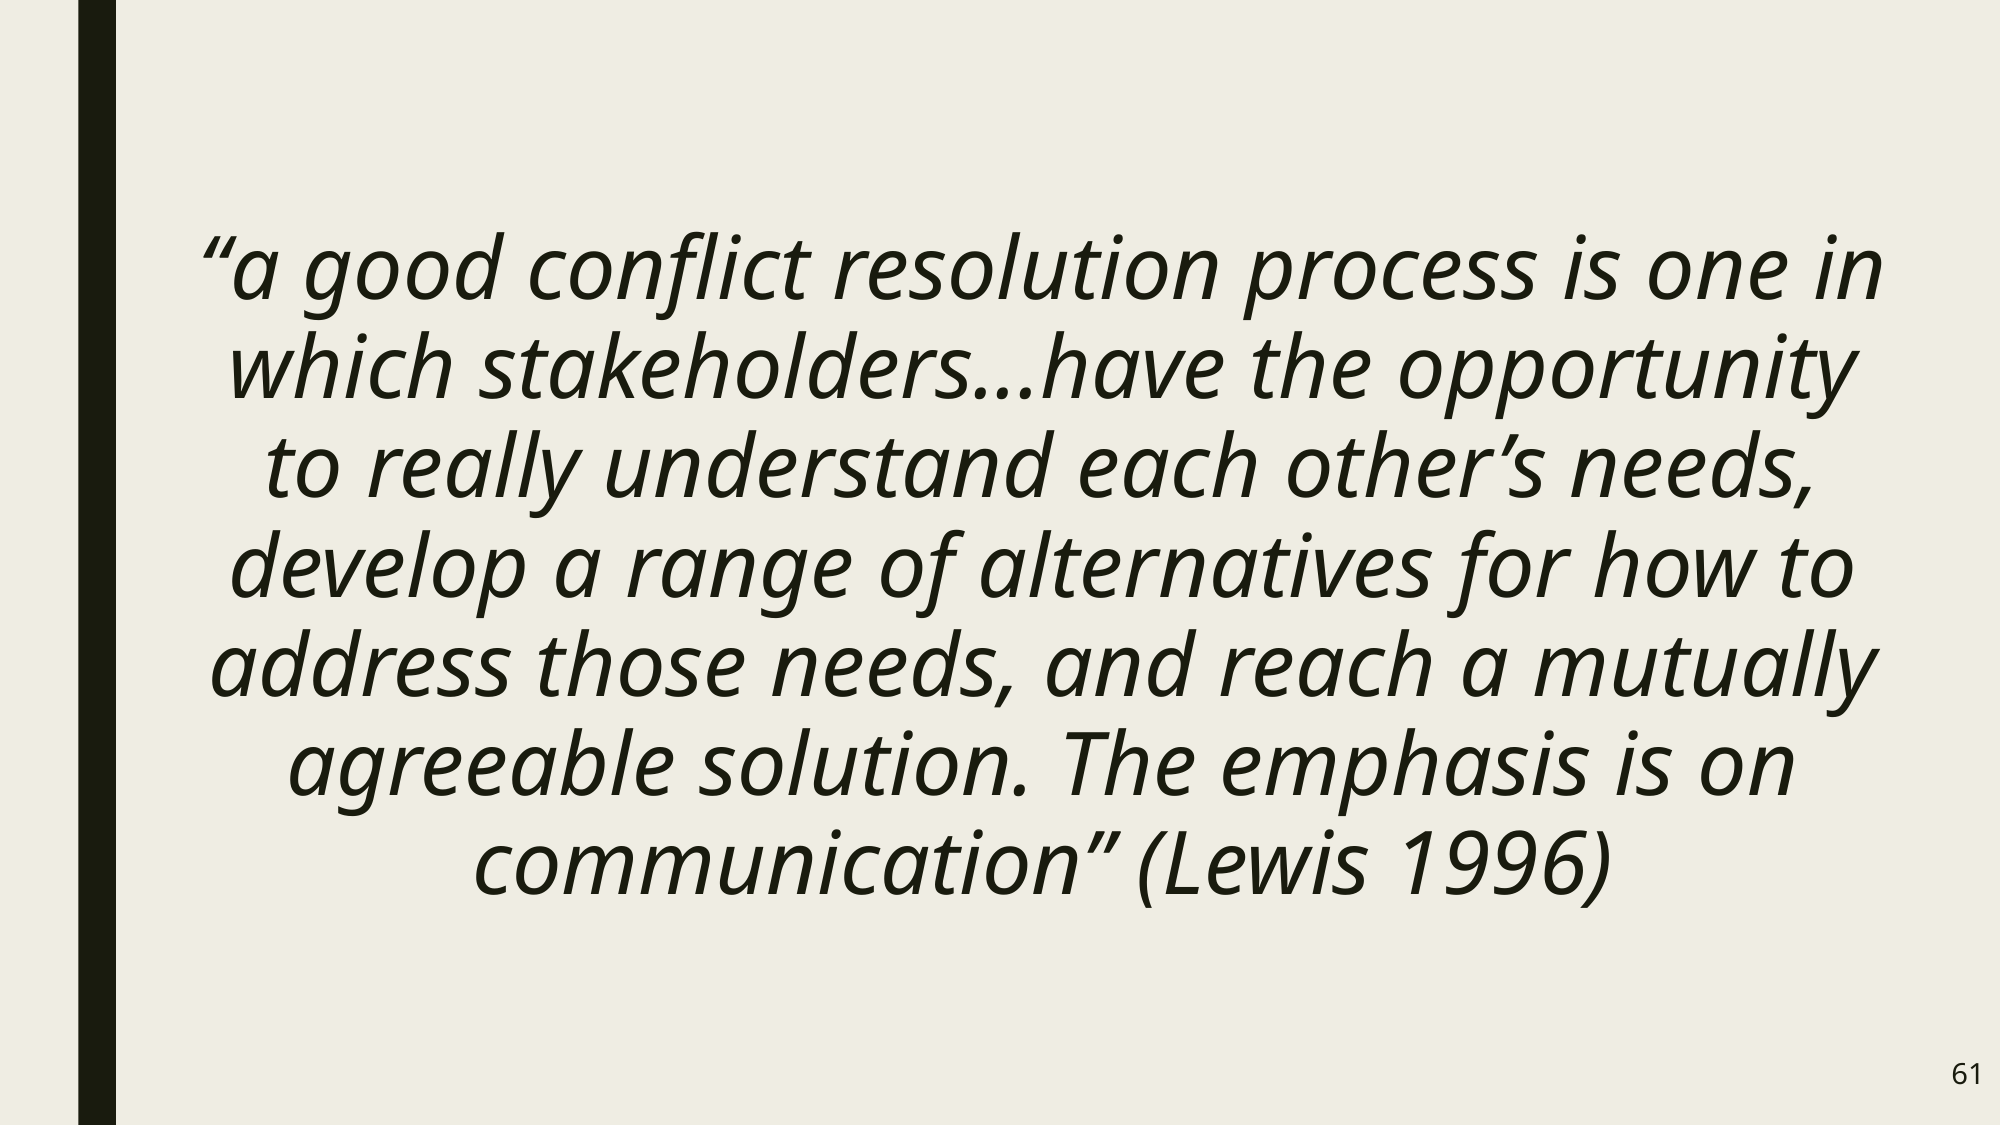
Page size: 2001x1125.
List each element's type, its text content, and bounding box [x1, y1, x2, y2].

list “a good conflict resolution process is one in which stakeholders...have the opportunity to really understand each other’s needs, develop a range of alternatives for how to address those needs, and reach a mutually agreeable solution. The emphasis is on communication” (Lewis 1996) [180, 213, 1906, 944]
slide_number 61 [1884, 1024, 2000, 1125]
